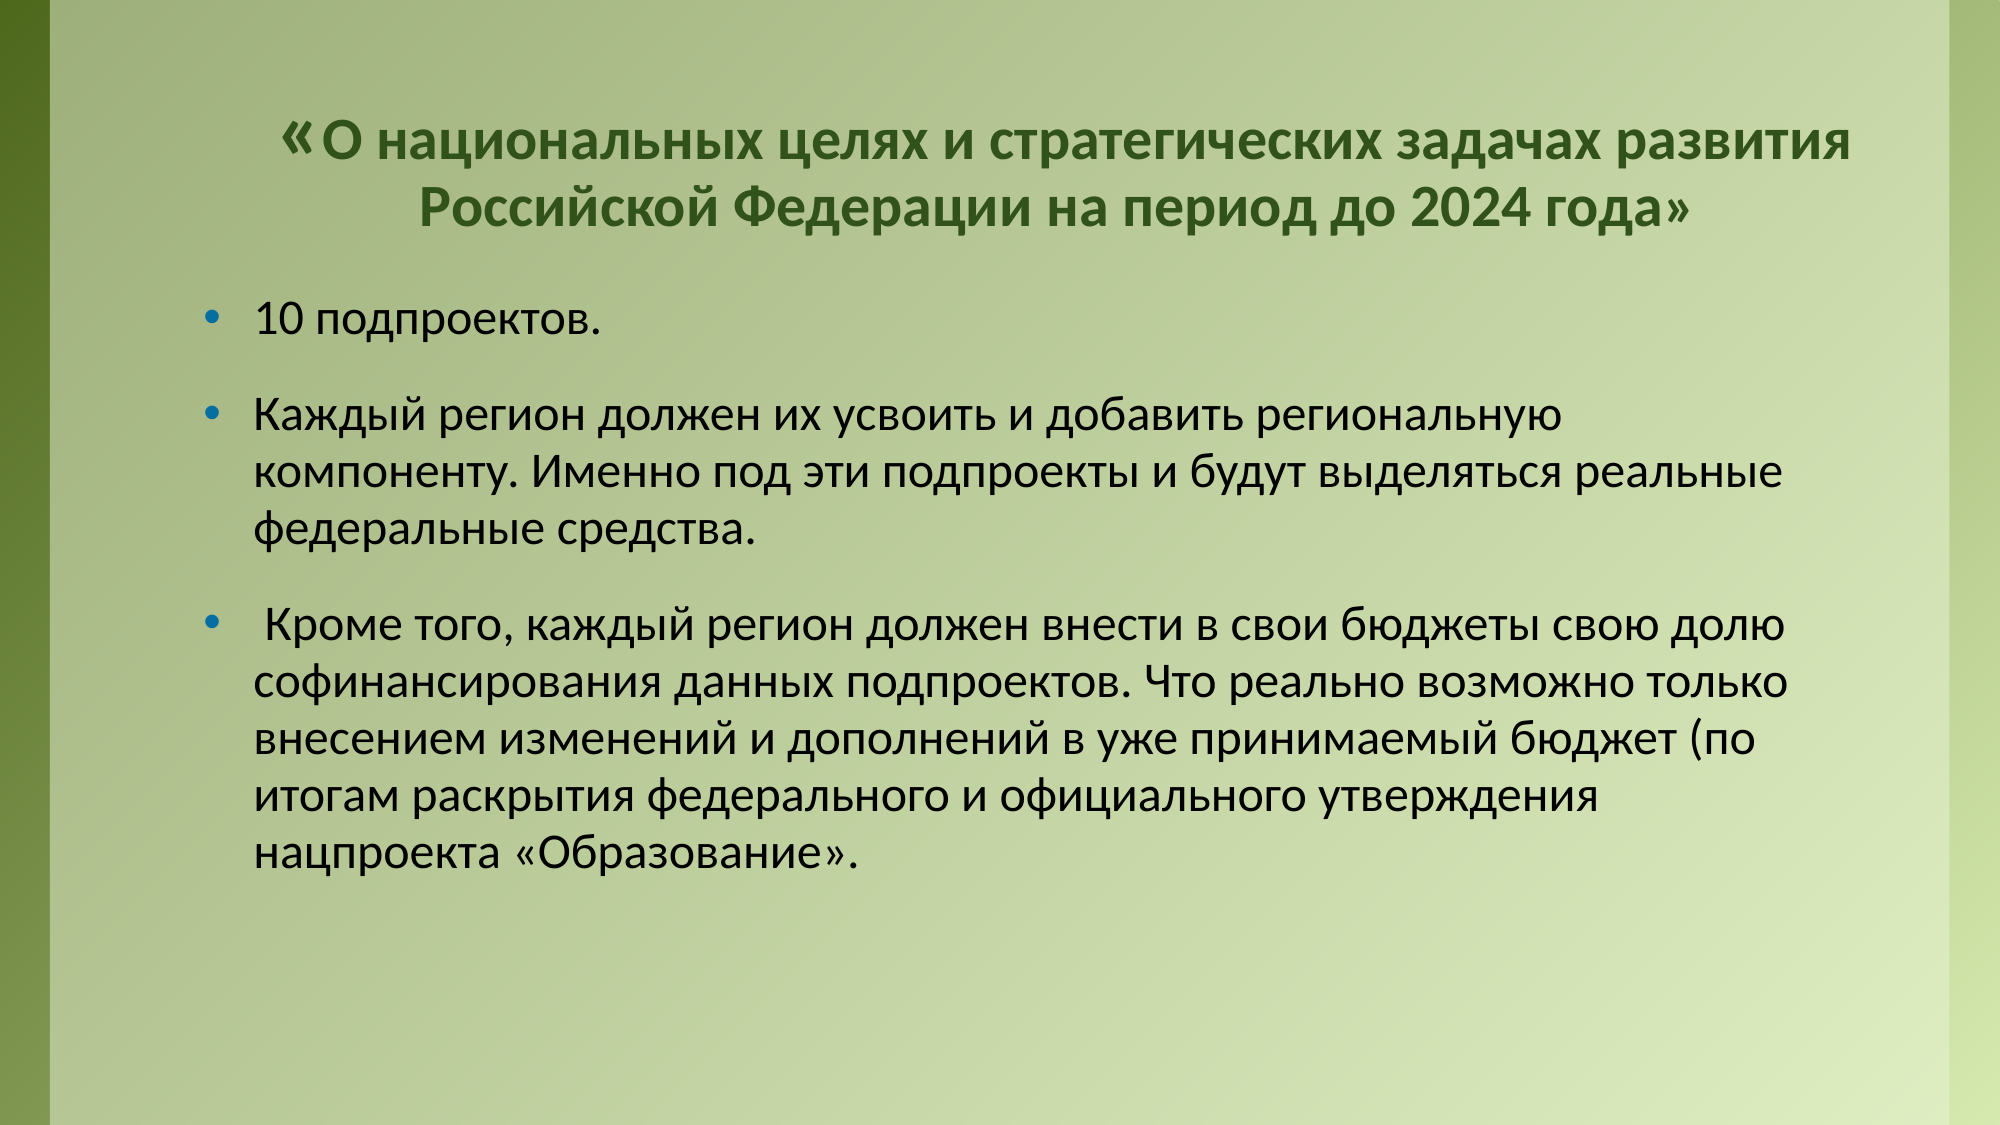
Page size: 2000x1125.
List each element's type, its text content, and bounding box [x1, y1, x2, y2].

list 10 подпроектов. Каждый регион должен их усвоить и добавить региональную компоненту. Именно под эти подпроекты и будут выделяться реальные федеральные средства. Кроме того, каждый регион должен внести в свои бюджеты свою долю софинансирования данных подпроектов. Что реально возможно только внесением изменений и дополнений в уже принимаемый бюджет (по итогам раскрытия федерального и официального утверждения нацпроекта «Образование». [183, 279, 1850, 1013]
title «О национальных целях и стратегических задачах развития Российской Федерации на период до 2024 года» [231, 78, 1899, 249]
